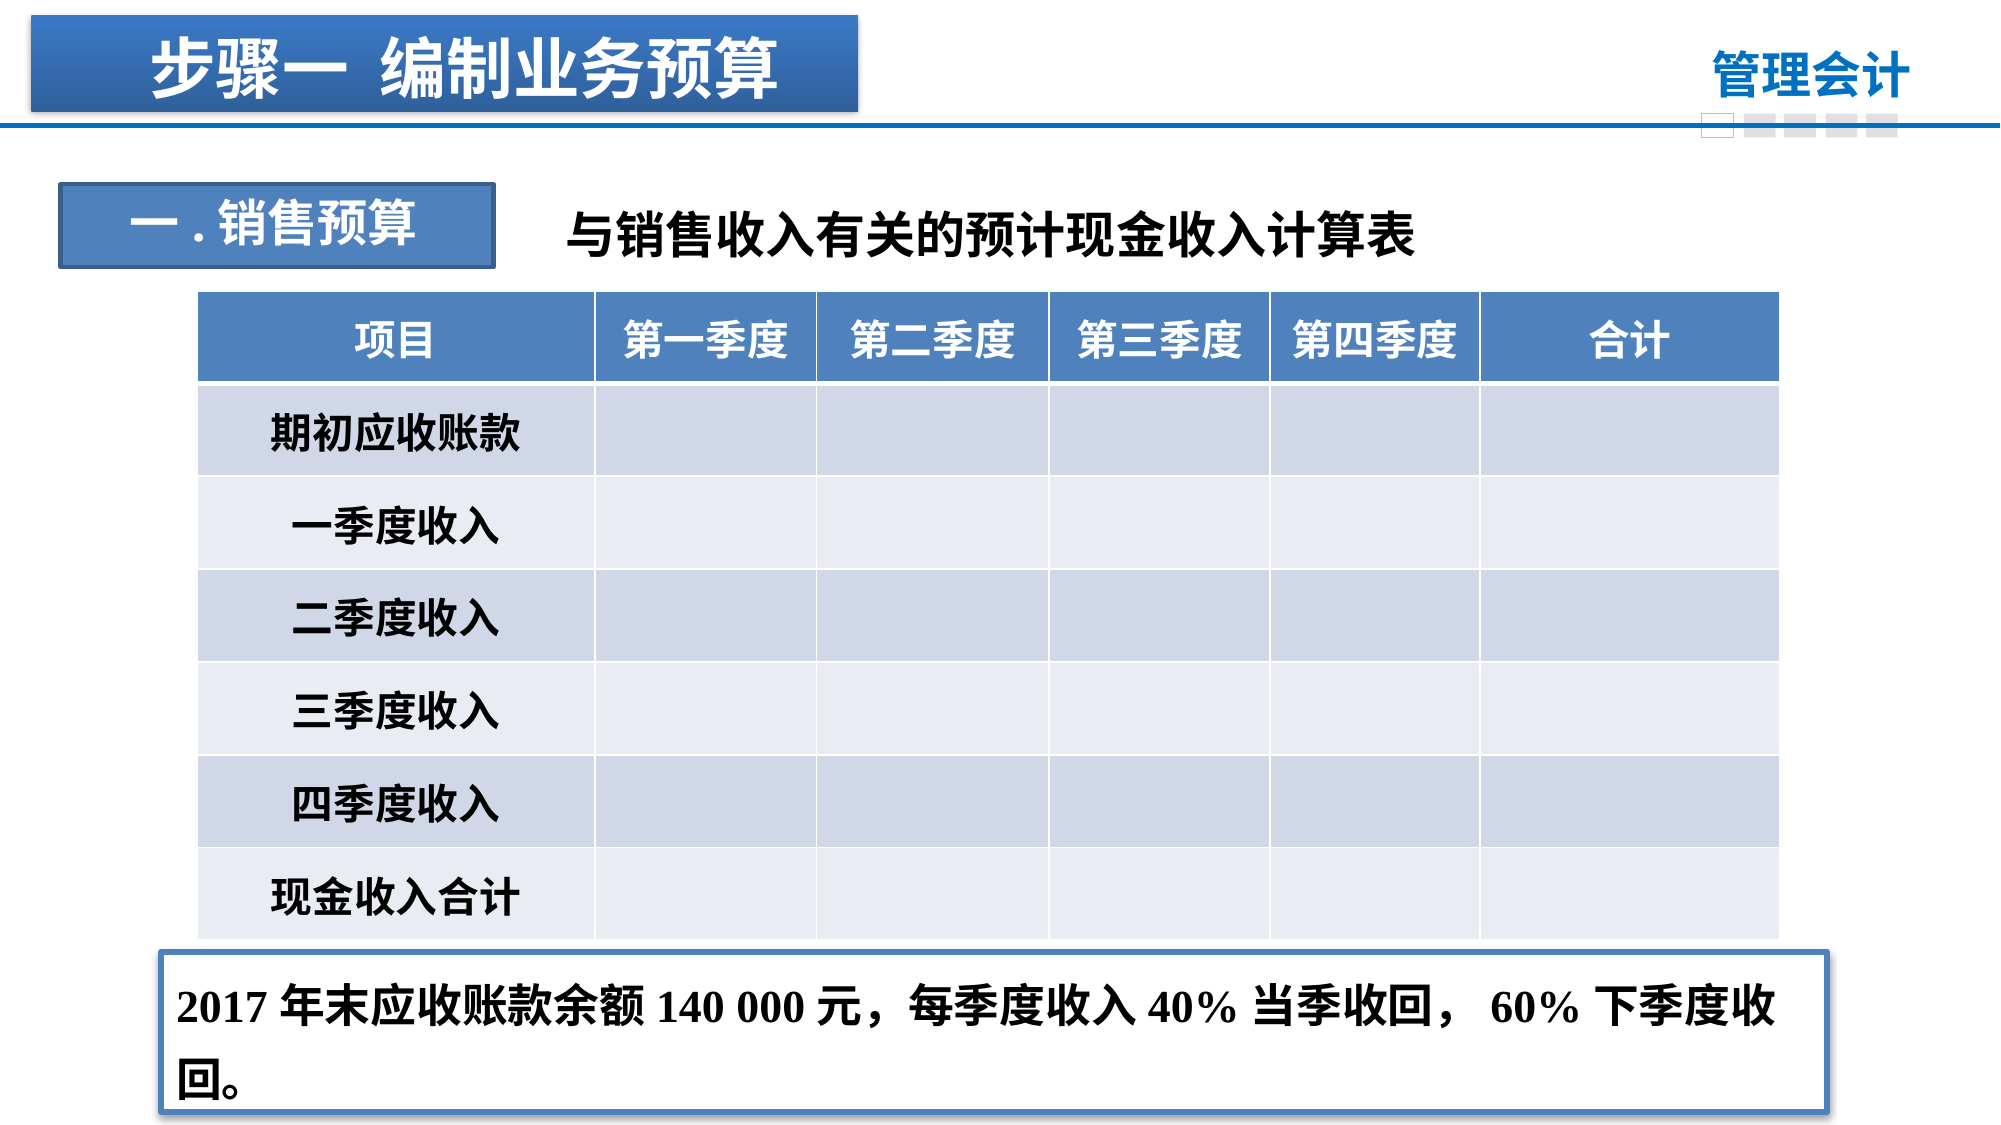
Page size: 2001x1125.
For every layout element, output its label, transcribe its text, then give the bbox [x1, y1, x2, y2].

table_cell [1050, 477, 1269, 568]
table_cell [1271, 477, 1479, 568]
table_cell 二季度收入 [198, 570, 594, 661]
table_cell 三季度收入 [198, 663, 594, 754]
table_cell [596, 756, 816, 847]
table_cell 现金收入合计 [198, 848, 594, 939]
table_cell [596, 570, 816, 661]
table_cell [596, 386, 816, 475]
table_header 第三季度 [1050, 292, 1269, 381]
table_cell 期初应收账款 [198, 386, 594, 475]
table_cell [1481, 848, 1779, 939]
table_cell [1050, 386, 1269, 475]
table_cell [1271, 386, 1479, 475]
table_cell [1050, 848, 1269, 939]
table_cell [1481, 386, 1779, 475]
table_header 合计 [1481, 292, 1779, 381]
table_header 项目 [198, 292, 594, 381]
table_cell [1271, 756, 1479, 847]
table_cell 一季度收入 [198, 477, 594, 568]
table_cell [1271, 570, 1479, 661]
table_cell [596, 477, 816, 568]
table_cell [1481, 477, 1779, 568]
table_cell [1481, 570, 1779, 661]
table_cell [1271, 848, 1479, 939]
table_cell [596, 663, 816, 754]
table_cell 四季度收入 [198, 756, 594, 847]
table_cell [1481, 663, 1779, 754]
table_cell [817, 477, 1048, 568]
table_cell [817, 386, 1048, 475]
table_cell [817, 570, 1048, 661]
text_box 与销售收入有关的预计现金收入计算表 [551, 196, 1473, 271]
table_cell [817, 663, 1048, 754]
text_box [60, 184, 494, 268]
table_cell [817, 756, 1048, 847]
table_cell [1050, 756, 1269, 847]
table_header 第二季度 [817, 292, 1048, 381]
table_cell [1481, 756, 1779, 847]
table_header 第一季度 [596, 292, 816, 381]
table_cell [817, 848, 1048, 939]
text_box 2017年末应收账款余额140 000元，每季度收入40%当季收回，60%下季度收回。 [158, 949, 1830, 1115]
table_cell [1050, 663, 1269, 754]
table_cell [1050, 570, 1269, 661]
table_cell [596, 848, 816, 939]
table_header 第四季度 [1271, 292, 1479, 381]
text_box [31, 14, 859, 117]
table_cell [1271, 663, 1479, 754]
